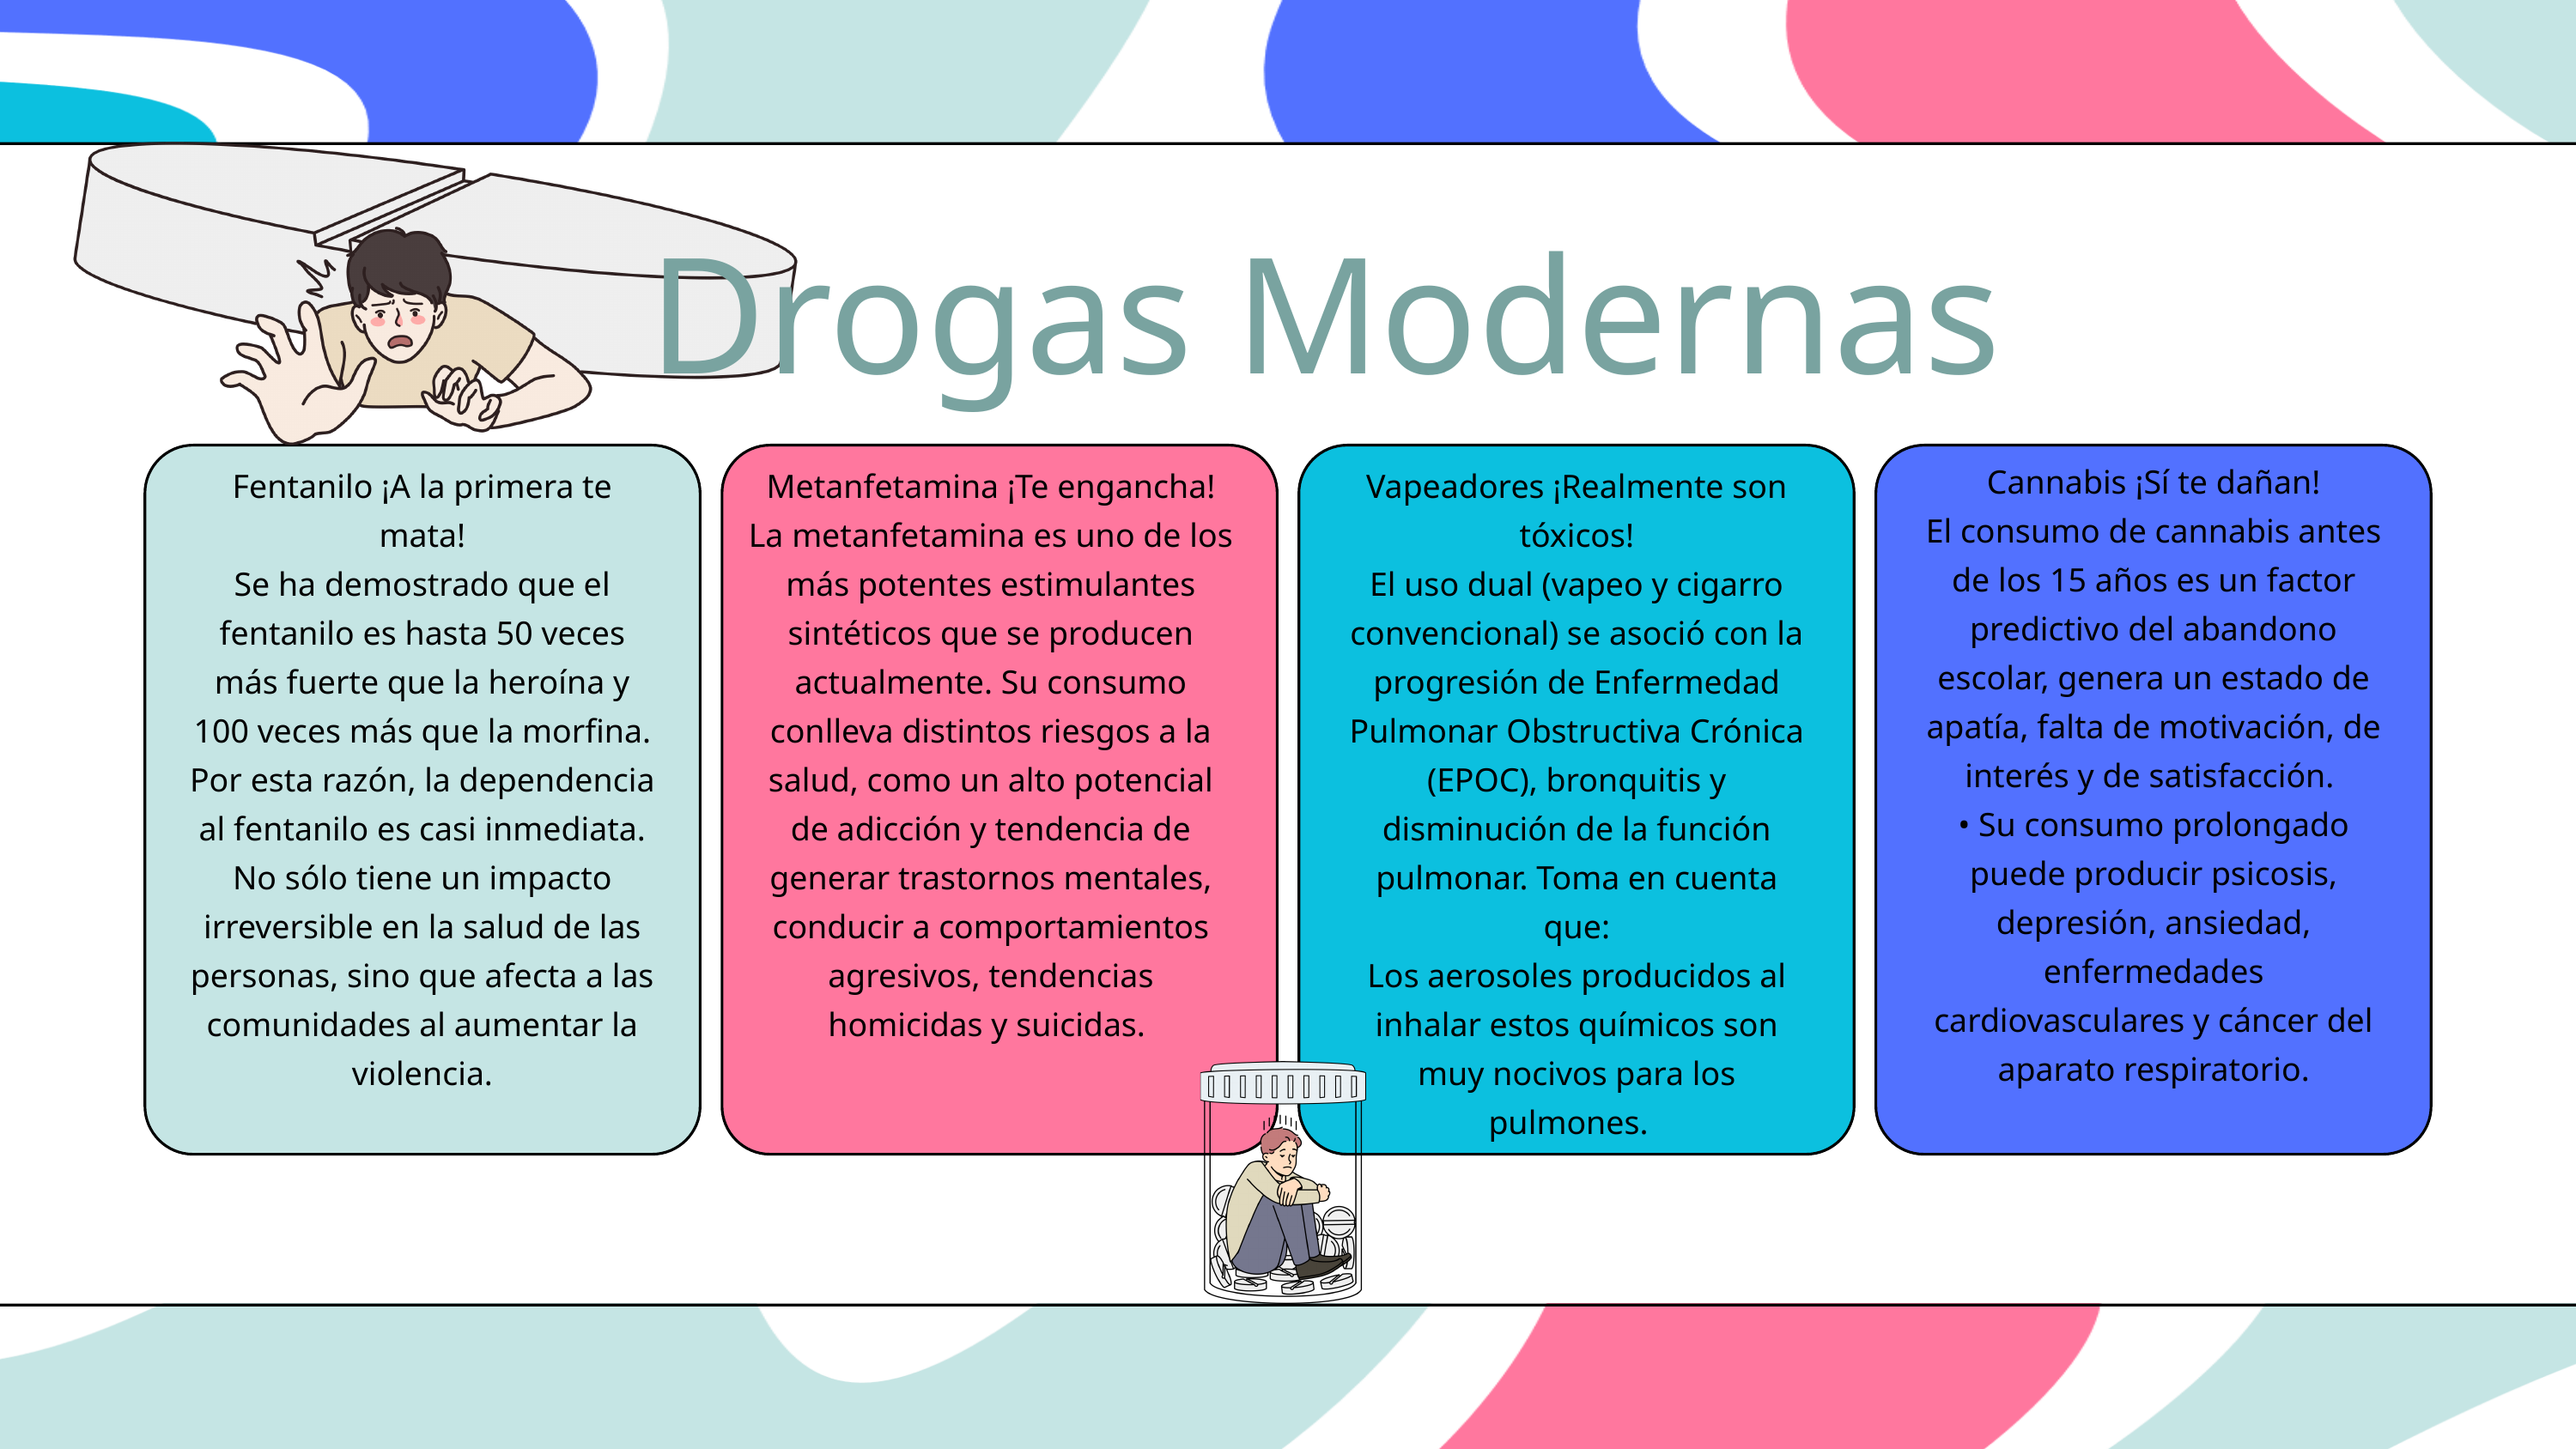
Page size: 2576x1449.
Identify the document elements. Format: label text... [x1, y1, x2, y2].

text_box Drogas Modernas [469, 269, 2181, 407]
text_box [0, 1306, 2576, 1449]
text_box [70, 130, 801, 446]
text_box [1200, 1061, 1366, 1304]
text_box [144, 445, 701, 1155]
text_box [1875, 445, 2432, 1155]
text_box [0, 0, 2576, 143]
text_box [1298, 445, 1855, 1155]
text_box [721, 445, 1278, 1155]
